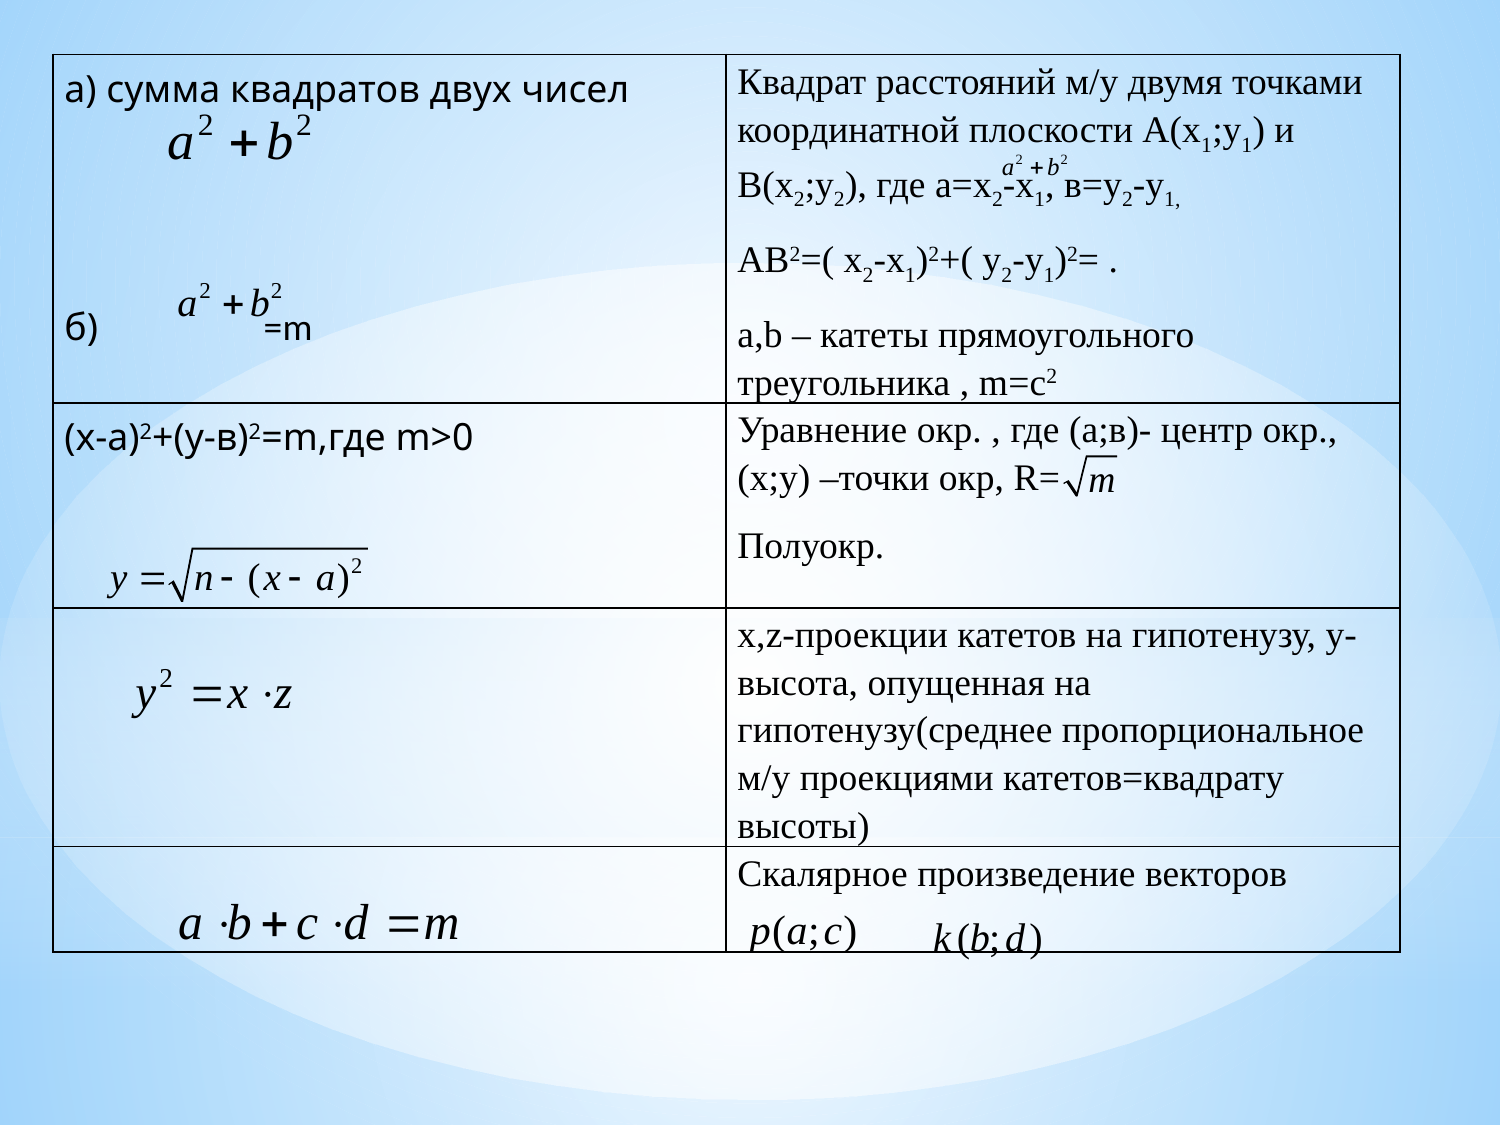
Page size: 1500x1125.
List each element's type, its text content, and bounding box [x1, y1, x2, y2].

table_cell [54, 609, 725, 846]
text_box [1056, 448, 1127, 506]
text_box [123, 656, 305, 729]
table_header а) сумма квадратов двух чисел б) =m [54, 55, 725, 402]
table_cell Уравнение окр. , где (а;в)- центр окр., (х;у) –точки окр, R= Полуокр. [727, 404, 1399, 607]
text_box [170, 273, 292, 327]
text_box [926, 904, 1052, 969]
table_cell (х-а)2+(у-в)2=m,где m>0 [54, 404, 725, 607]
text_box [100, 538, 377, 610]
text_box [170, 892, 470, 953]
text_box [159, 100, 324, 173]
table_cell х,z-проекции катетов на гипотенузу, у-высота, опущенная на гипотенузу(среднее пропорциональное м/у проекциями катетов=квадрату высоты) [727, 609, 1399, 846]
table_cell [54, 847, 725, 951]
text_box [737, 906, 865, 962]
table_header Квадрат расстояний м/у двумя точками координатной плоскости А(х1;у1) и В(х2;у2), где а=х2-х1, в=у2-у1, АВ2=( х2-х1)2+( у2-у1)2= . a,b – катеты прямоугольного треугольника , m=с2 [727, 55, 1399, 402]
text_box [997, 148, 1074, 183]
table_cell Скалярное произведение векторов [727, 847, 1399, 951]
